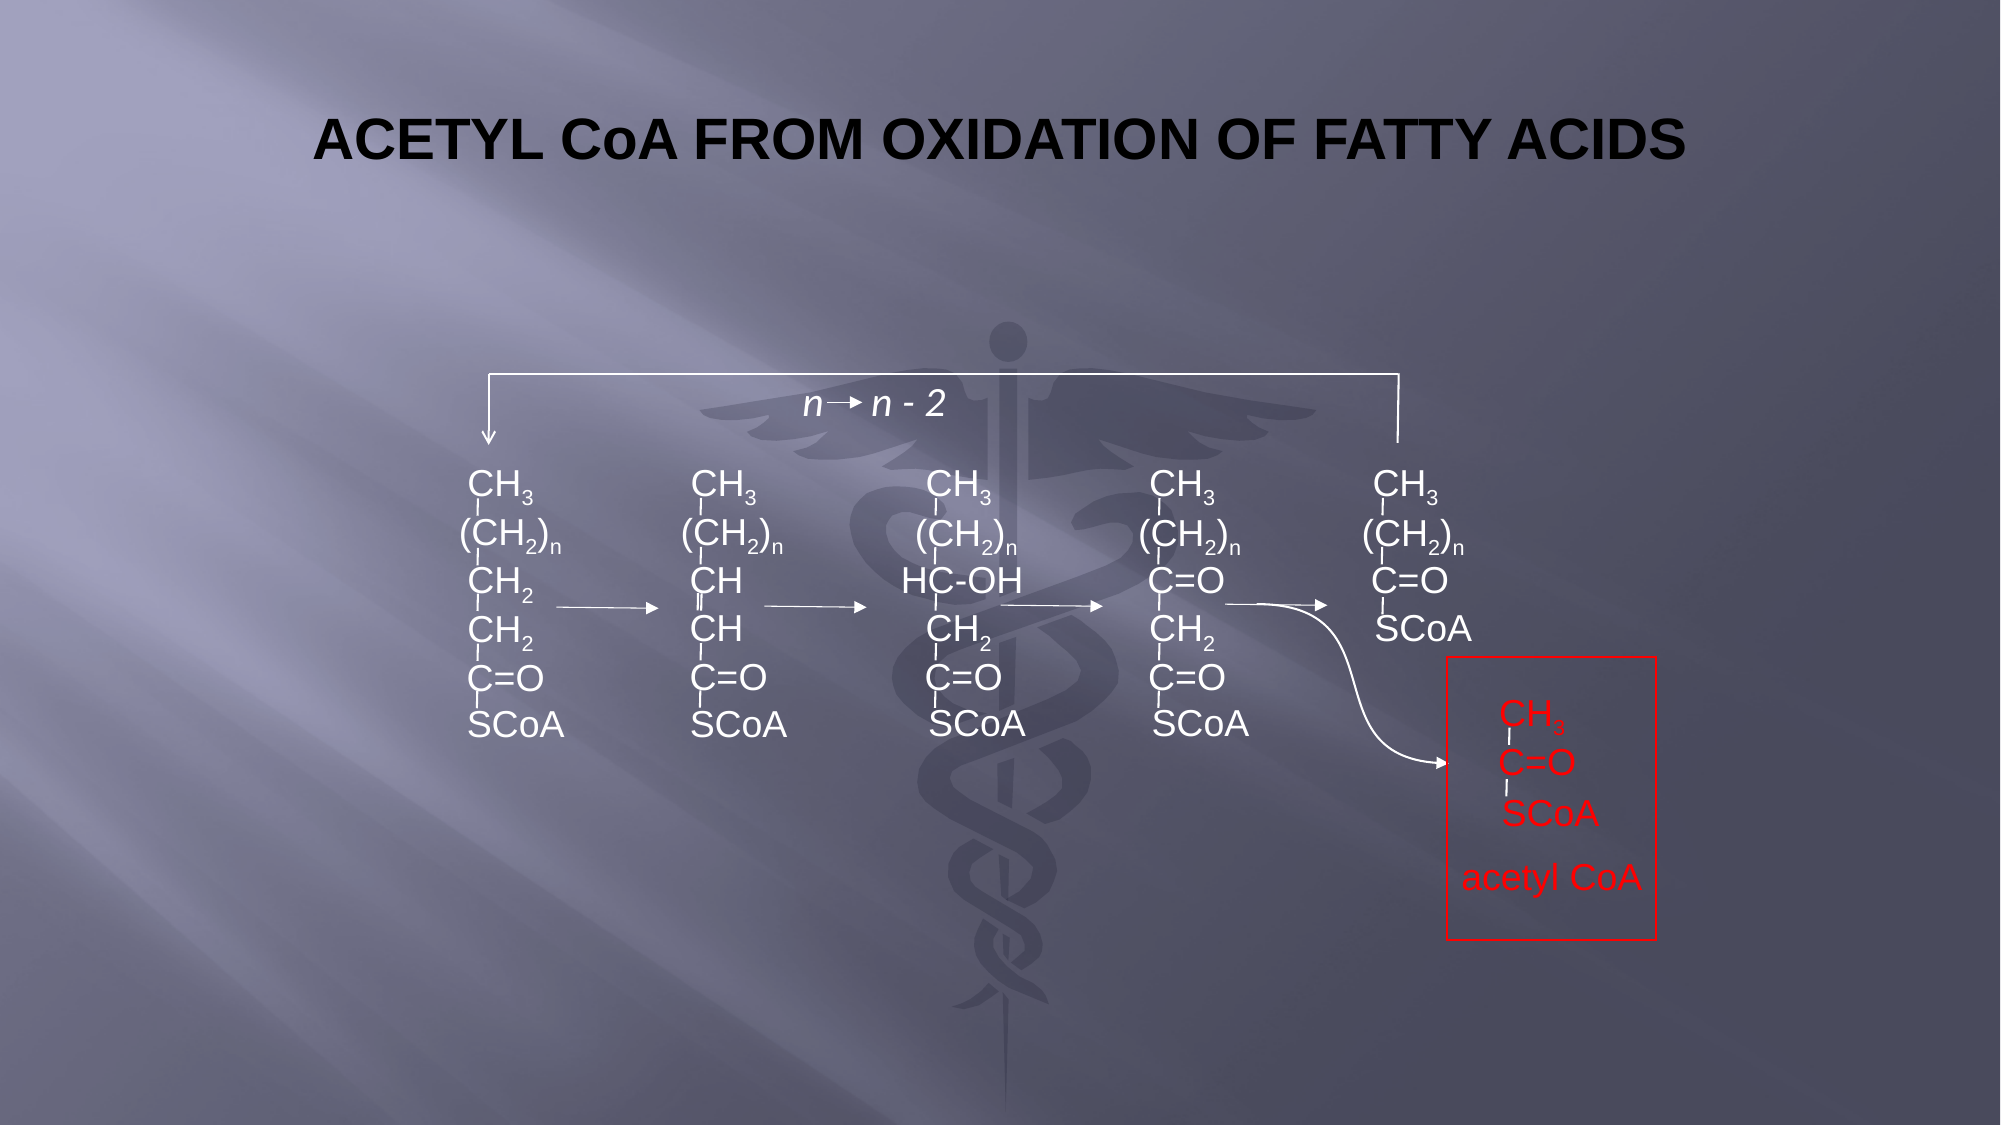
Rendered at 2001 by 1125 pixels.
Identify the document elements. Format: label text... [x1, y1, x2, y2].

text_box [1120, 451, 1266, 753]
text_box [787, 366, 981, 433]
title ACETYL CoA FROM OXIDATION OF FATTY ACIDS [249, 42, 1750, 231]
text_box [663, 451, 804, 753]
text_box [441, 451, 581, 754]
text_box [1445, 656, 1659, 941]
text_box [1344, 451, 1488, 656]
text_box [885, 451, 1042, 753]
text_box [1256, 603, 1449, 764]
